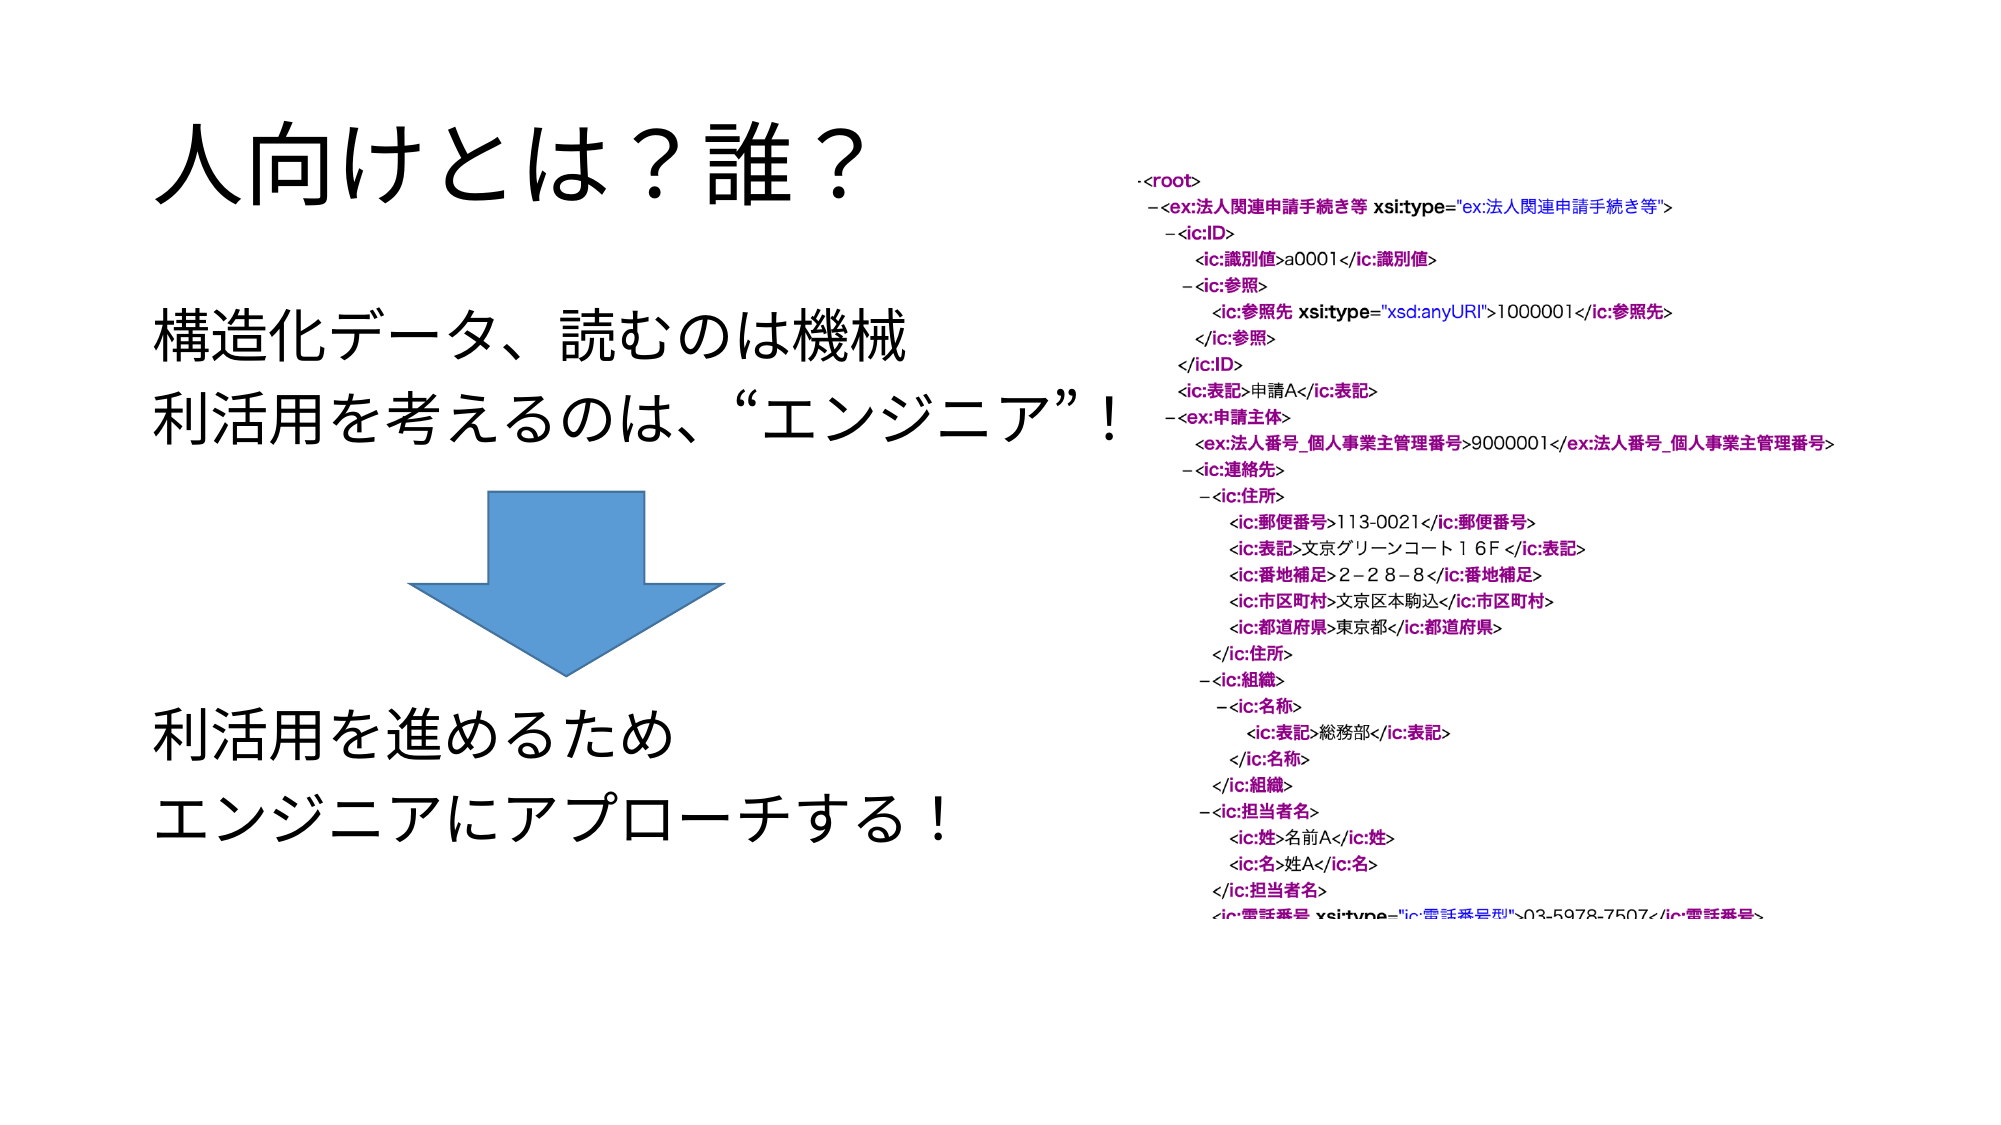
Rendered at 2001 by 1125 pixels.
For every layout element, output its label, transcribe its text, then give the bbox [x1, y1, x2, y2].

title 人向けとは？誰？ [137, 59, 1863, 278]
list 構造化データ、読むのは機械 利活用を考えるのは、“エンジニア”！ [137, 299, 1138, 517]
text_box [406, 490, 727, 678]
text_box 利活用を進めるため エンジニアにアプローチする！ [137, 699, 1138, 875]
picture [1138, 168, 1923, 919]
